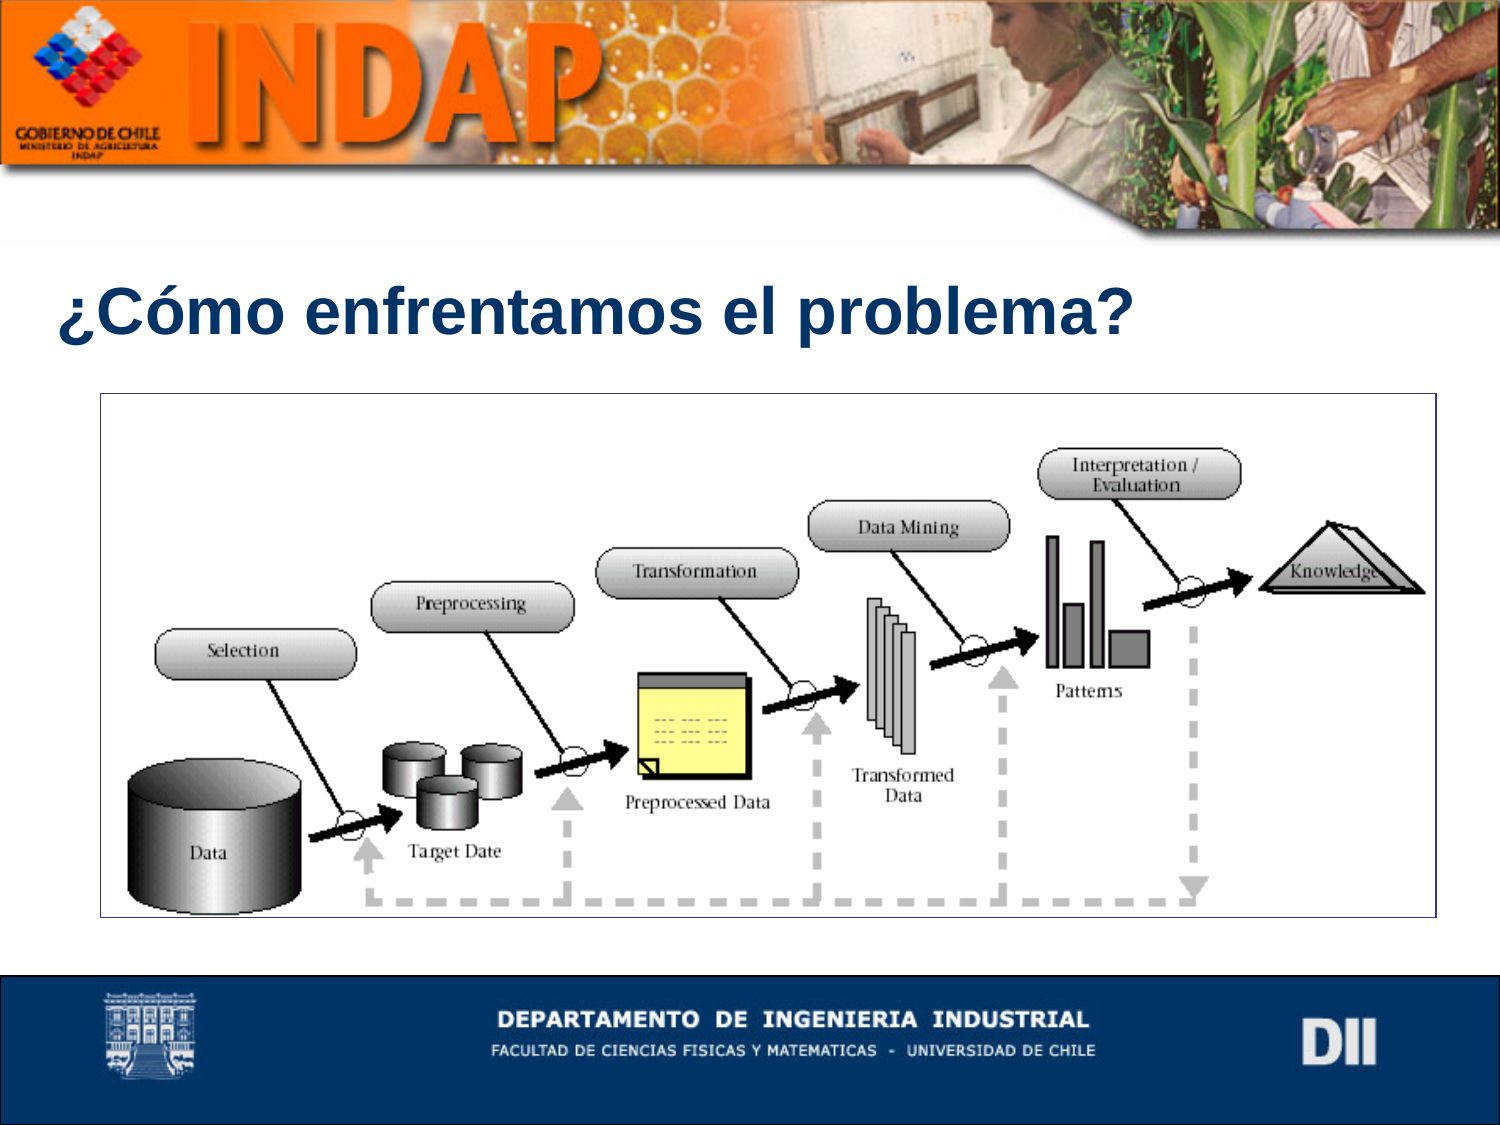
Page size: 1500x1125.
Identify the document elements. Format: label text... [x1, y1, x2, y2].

picture [100, 987, 202, 1083]
picture [1293, 1011, 1383, 1071]
title ¿Cómo enfrentamos el problema? [40, 243, 1318, 373]
picture [0, 0, 1500, 246]
picture [490, 999, 1100, 1064]
picture [100, 393, 1436, 918]
